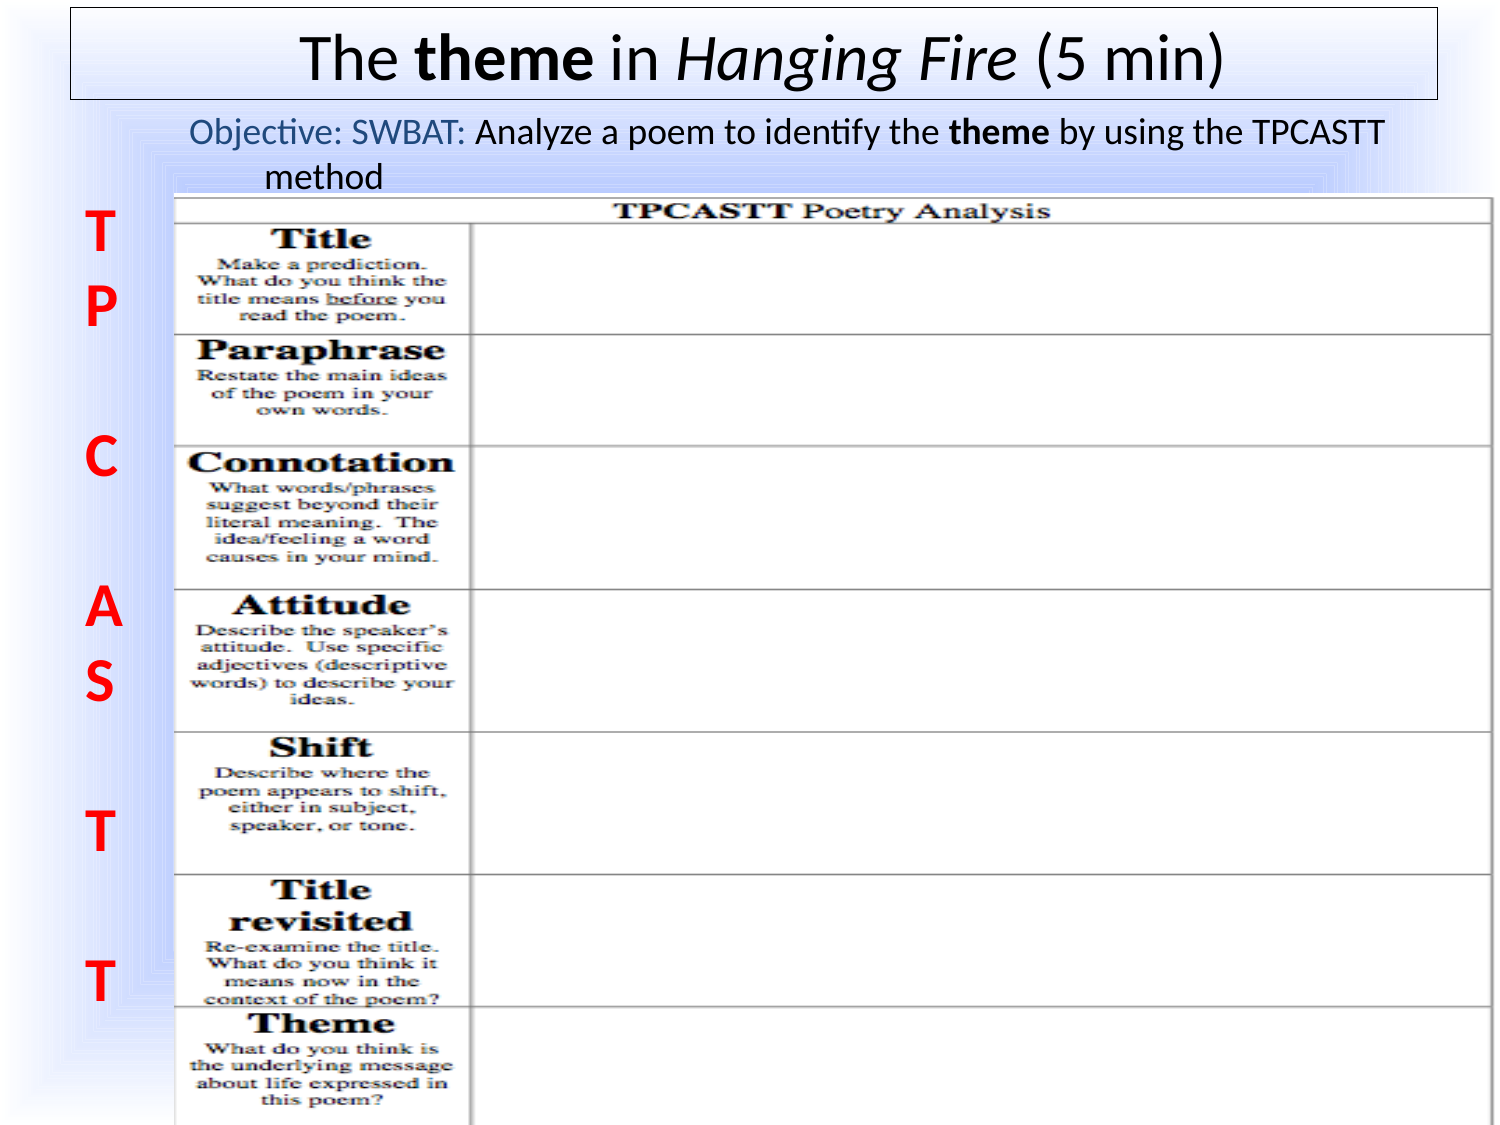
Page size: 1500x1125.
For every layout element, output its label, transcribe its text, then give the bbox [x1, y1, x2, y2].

text_box T P C A S T T [70, 205, 134, 1022]
picture [174, 193, 1500, 1125]
text_box Objective: SWBAT: Analyze a poem to identify the theme by using the TPCASTT method [70, 99, 1413, 205]
title The theme in Hanging Fire (5 min) [70, 7, 1438, 100]
